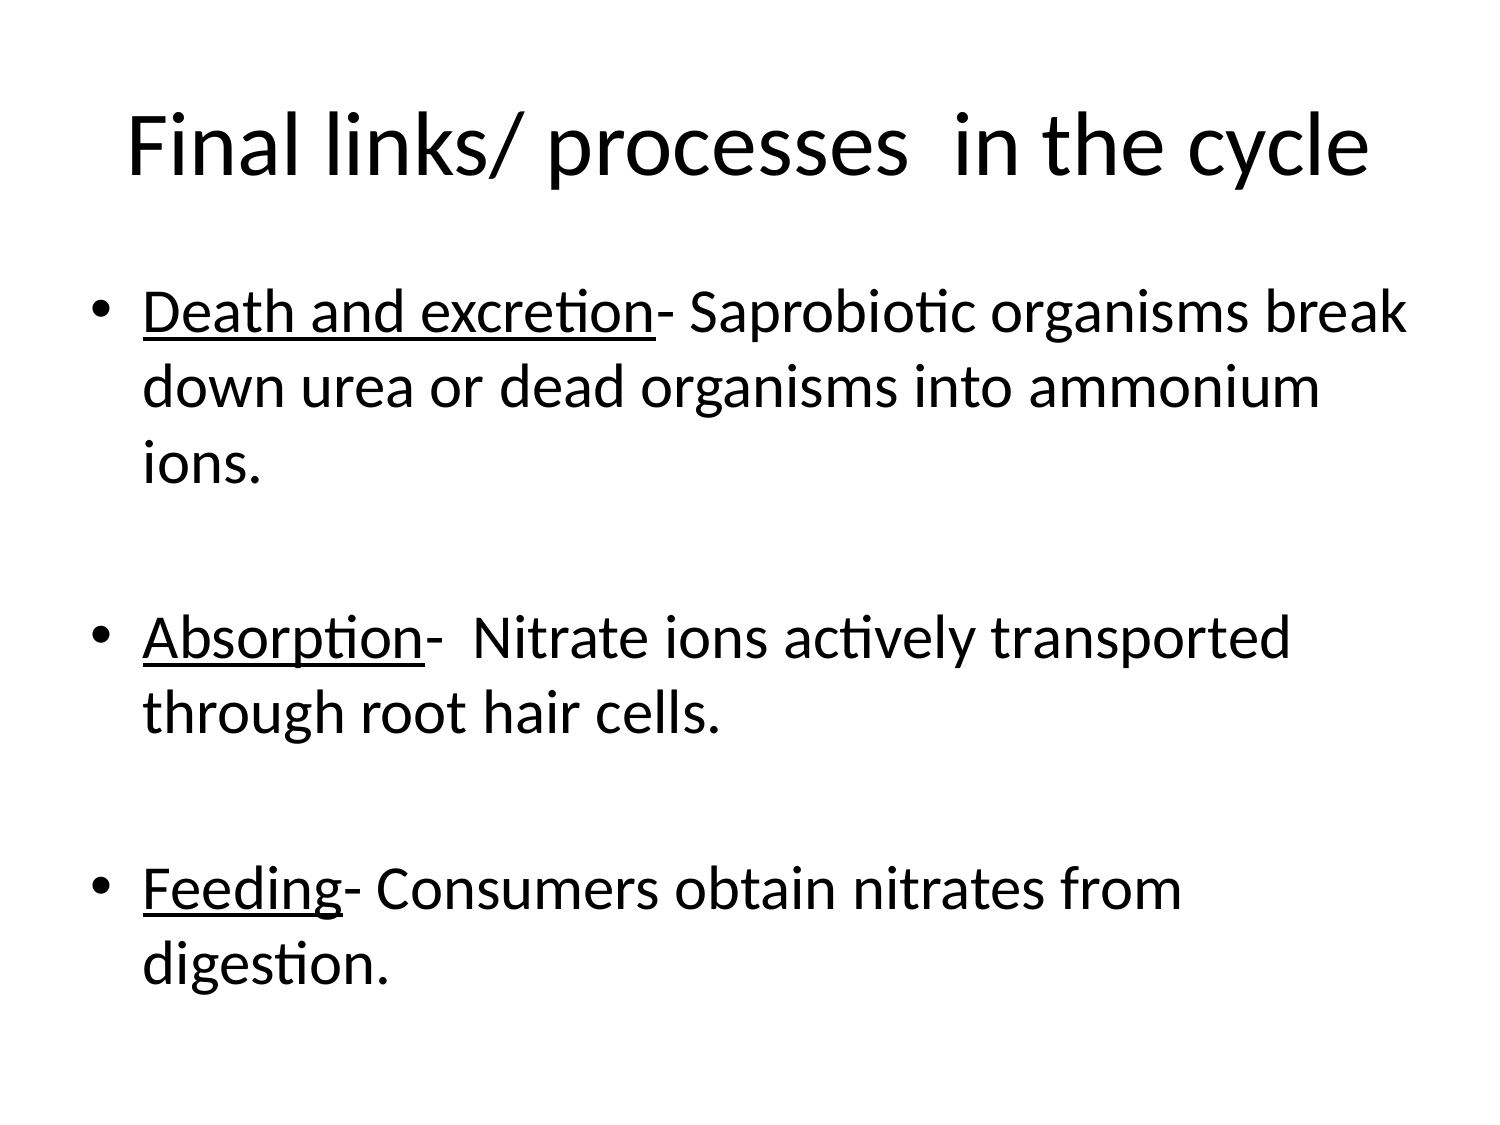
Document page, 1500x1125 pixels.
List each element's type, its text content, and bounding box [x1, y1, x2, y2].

title Final links/ processes in the cycle [75, 45, 1425, 233]
list Death and excretion- Saprobiotic organisms break down urea or dead organisms into ammonium ions. Absorption- Nitrate ions actively transported through root hair cells. Feeding- Consumers obtain nitrates from digestion. [75, 262, 1425, 1005]
